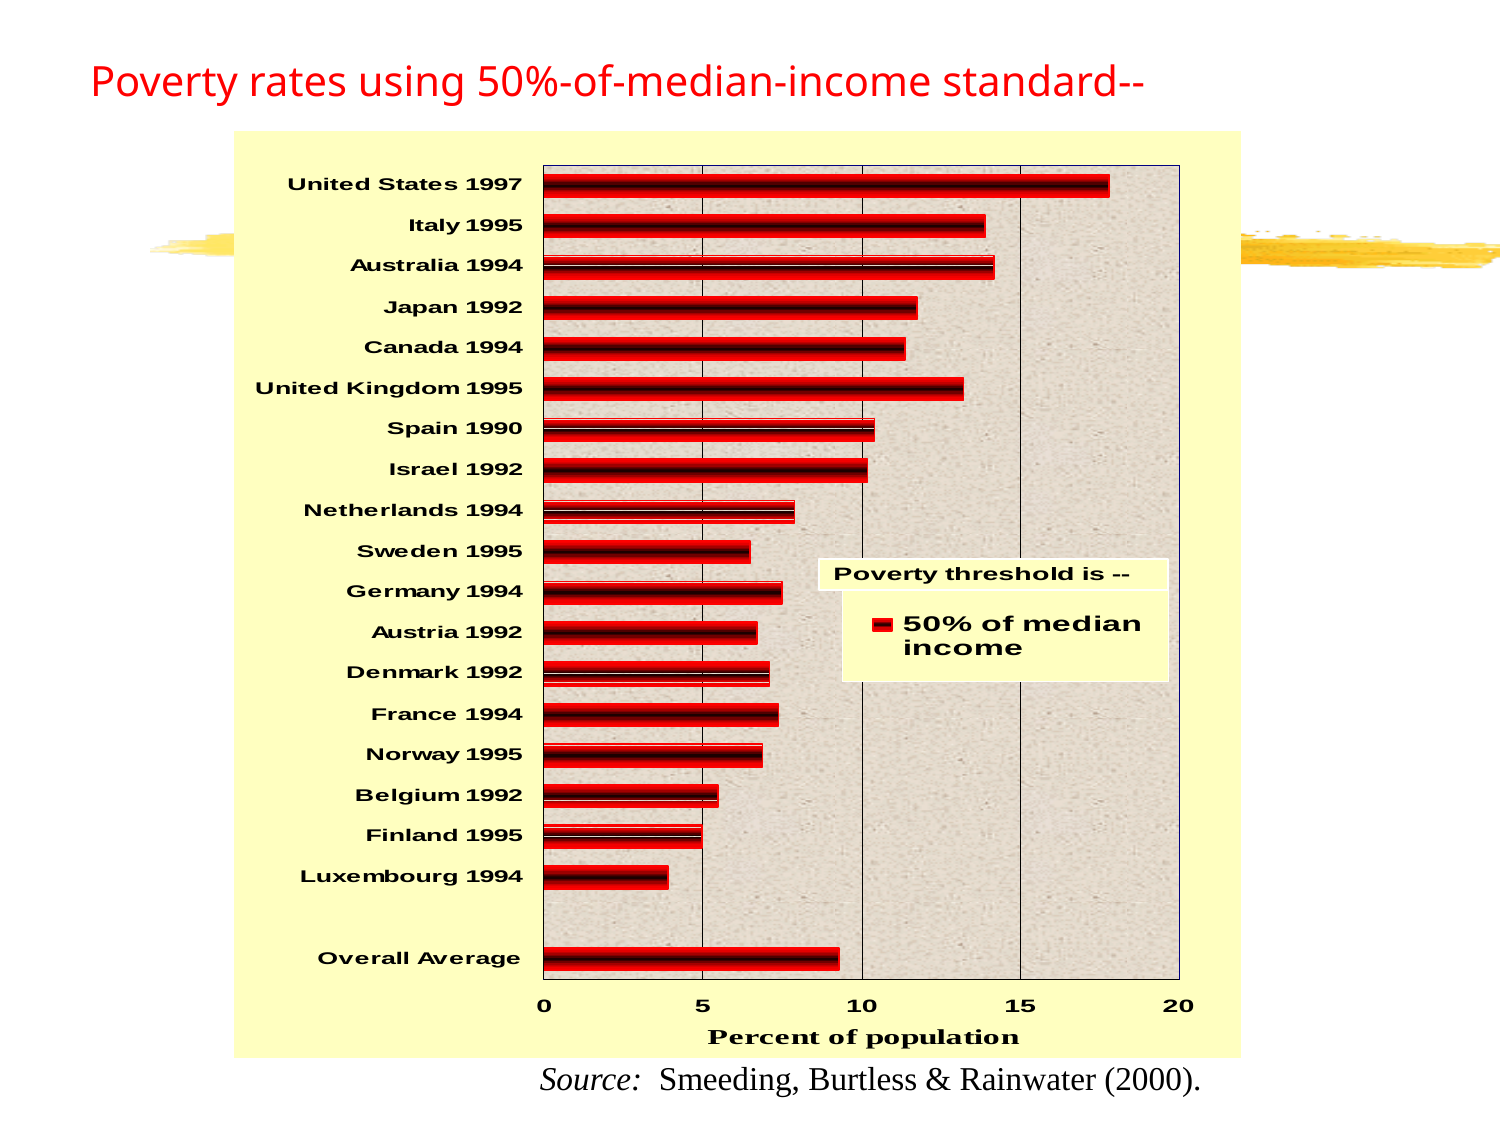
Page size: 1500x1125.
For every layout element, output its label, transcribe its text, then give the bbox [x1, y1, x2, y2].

picture [150, 124, 1500, 1063]
title Poverty rates using 50%-of-median-income standard-- [74, 37, 1351, 113]
text_box Source: Smeeding, Burtless & Rainwater (2000). [525, 1049, 1388, 1105]
